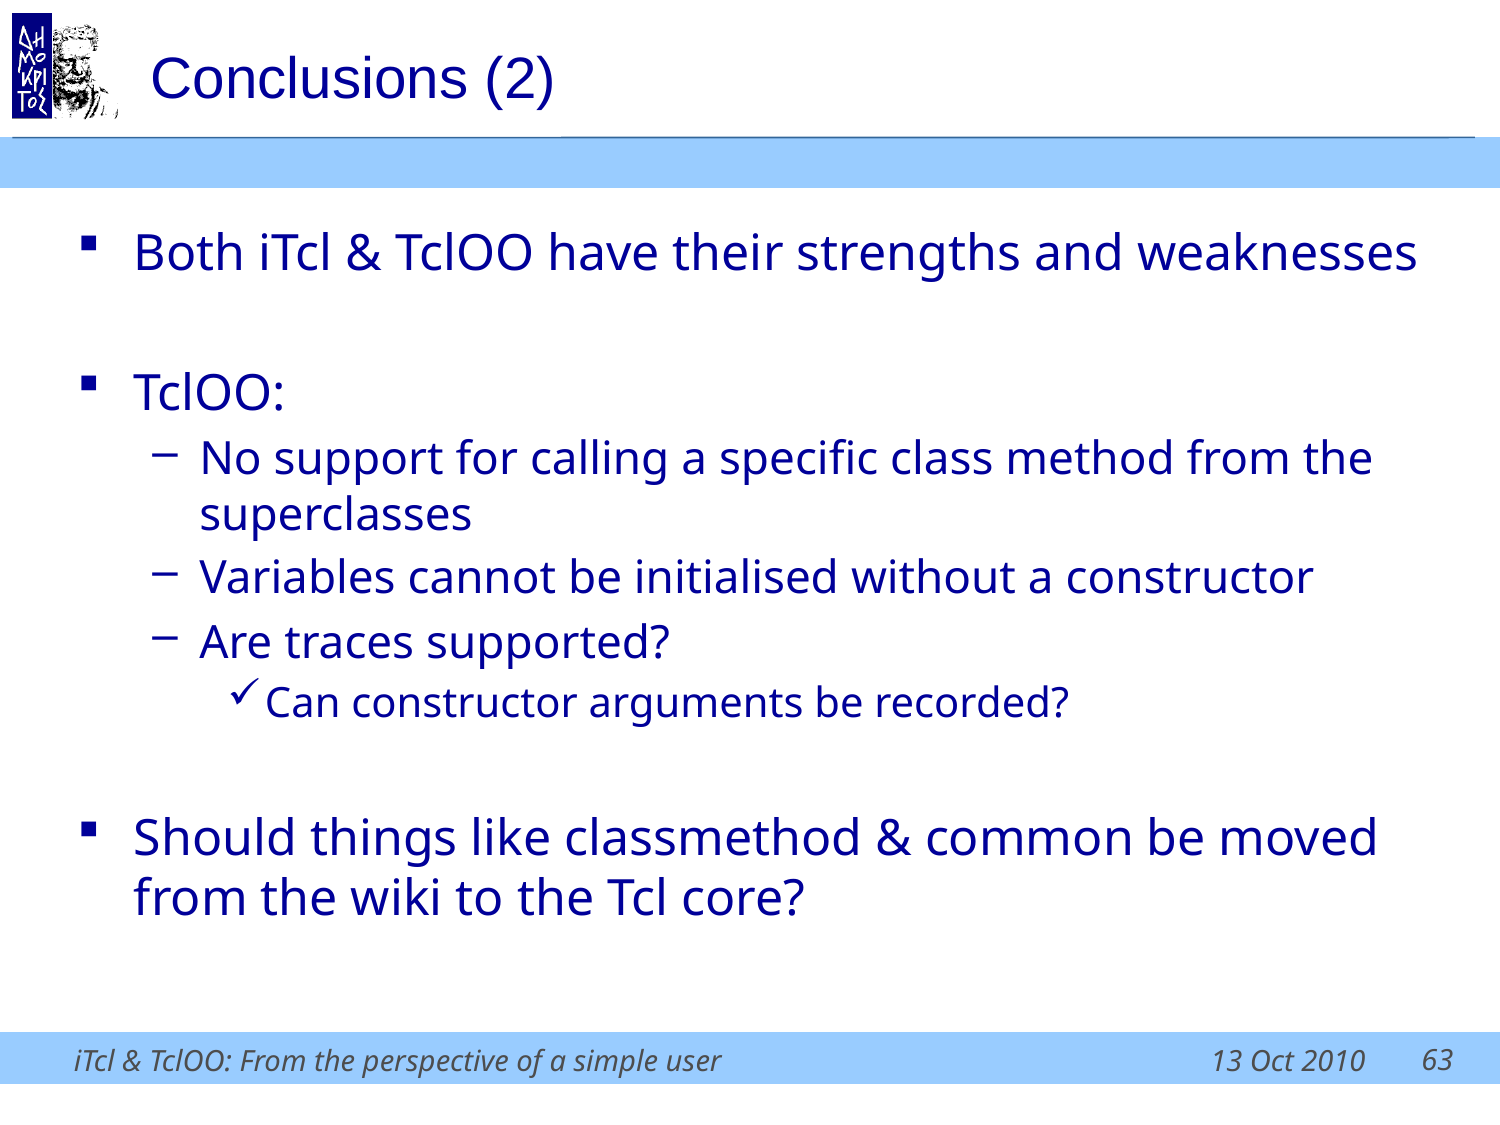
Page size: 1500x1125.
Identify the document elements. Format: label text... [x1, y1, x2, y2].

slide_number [1190, 1034, 1381, 1086]
slide_number 63 [1399, 1033, 1476, 1084]
picture [11, 13, 118, 120]
list Both iTcl & TclOO have their strengths and weaknesses TclOO: No support for calling a specific class method from the superclasses Variables cannot be initialised without a constructor Are traces supported? Can constructor arguments be recorded? Should things like classmethod & common be moved from the wiki to the Tcl core? [62, 212, 1438, 1001]
title Conclusions (2) [135, 12, 1476, 138]
footer iTcl & TclOO: From the perspective of a simple user [58, 1034, 1190, 1086]
